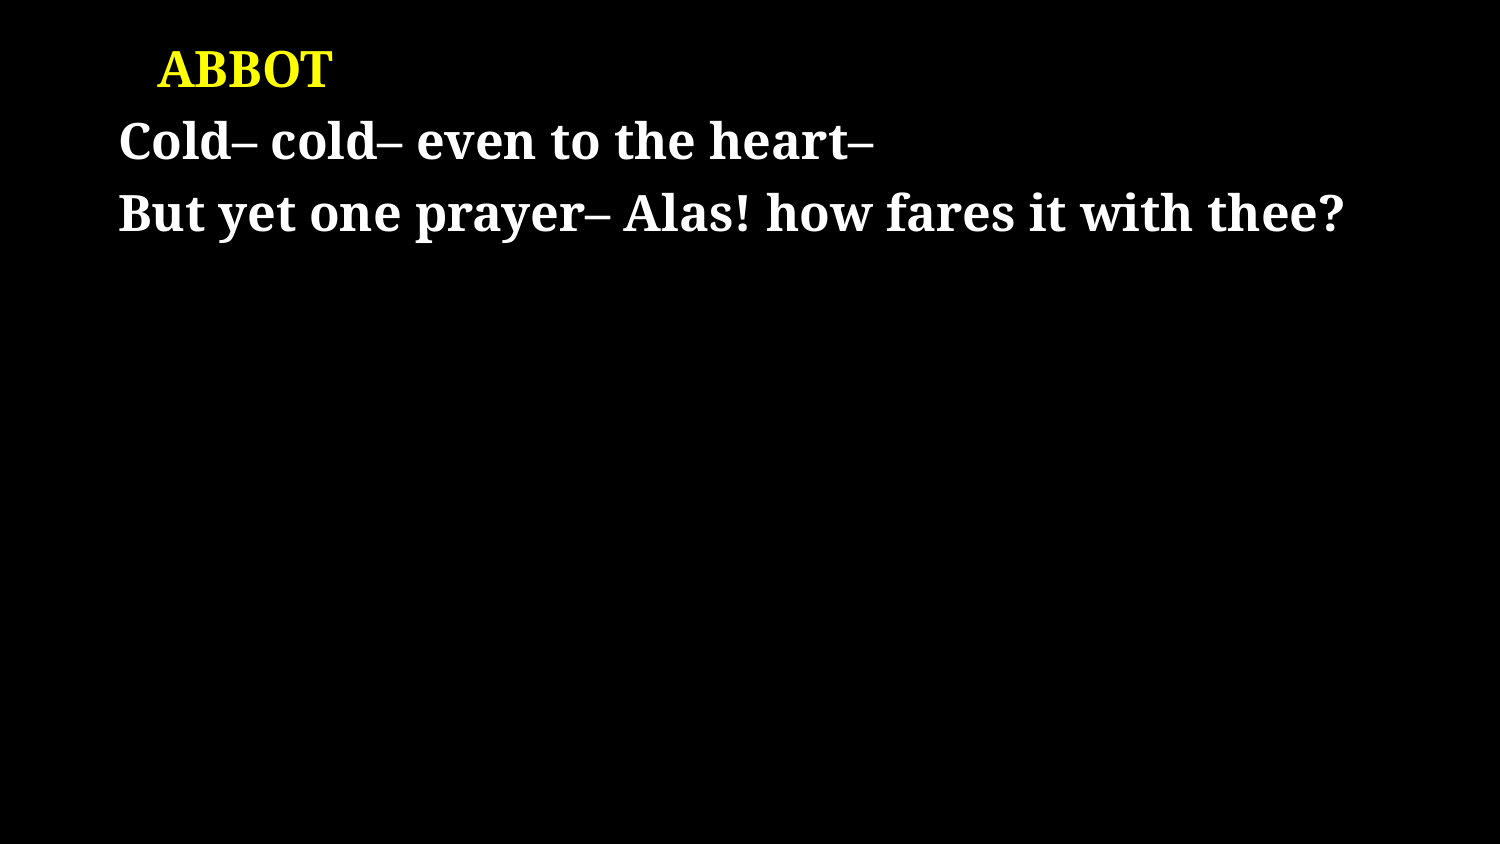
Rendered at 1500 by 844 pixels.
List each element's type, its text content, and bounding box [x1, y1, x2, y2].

title ABBOT Cold– cold– even to the heart– But yet one prayer– Alas! how fares it with thee? [103, 17, 1397, 299]
